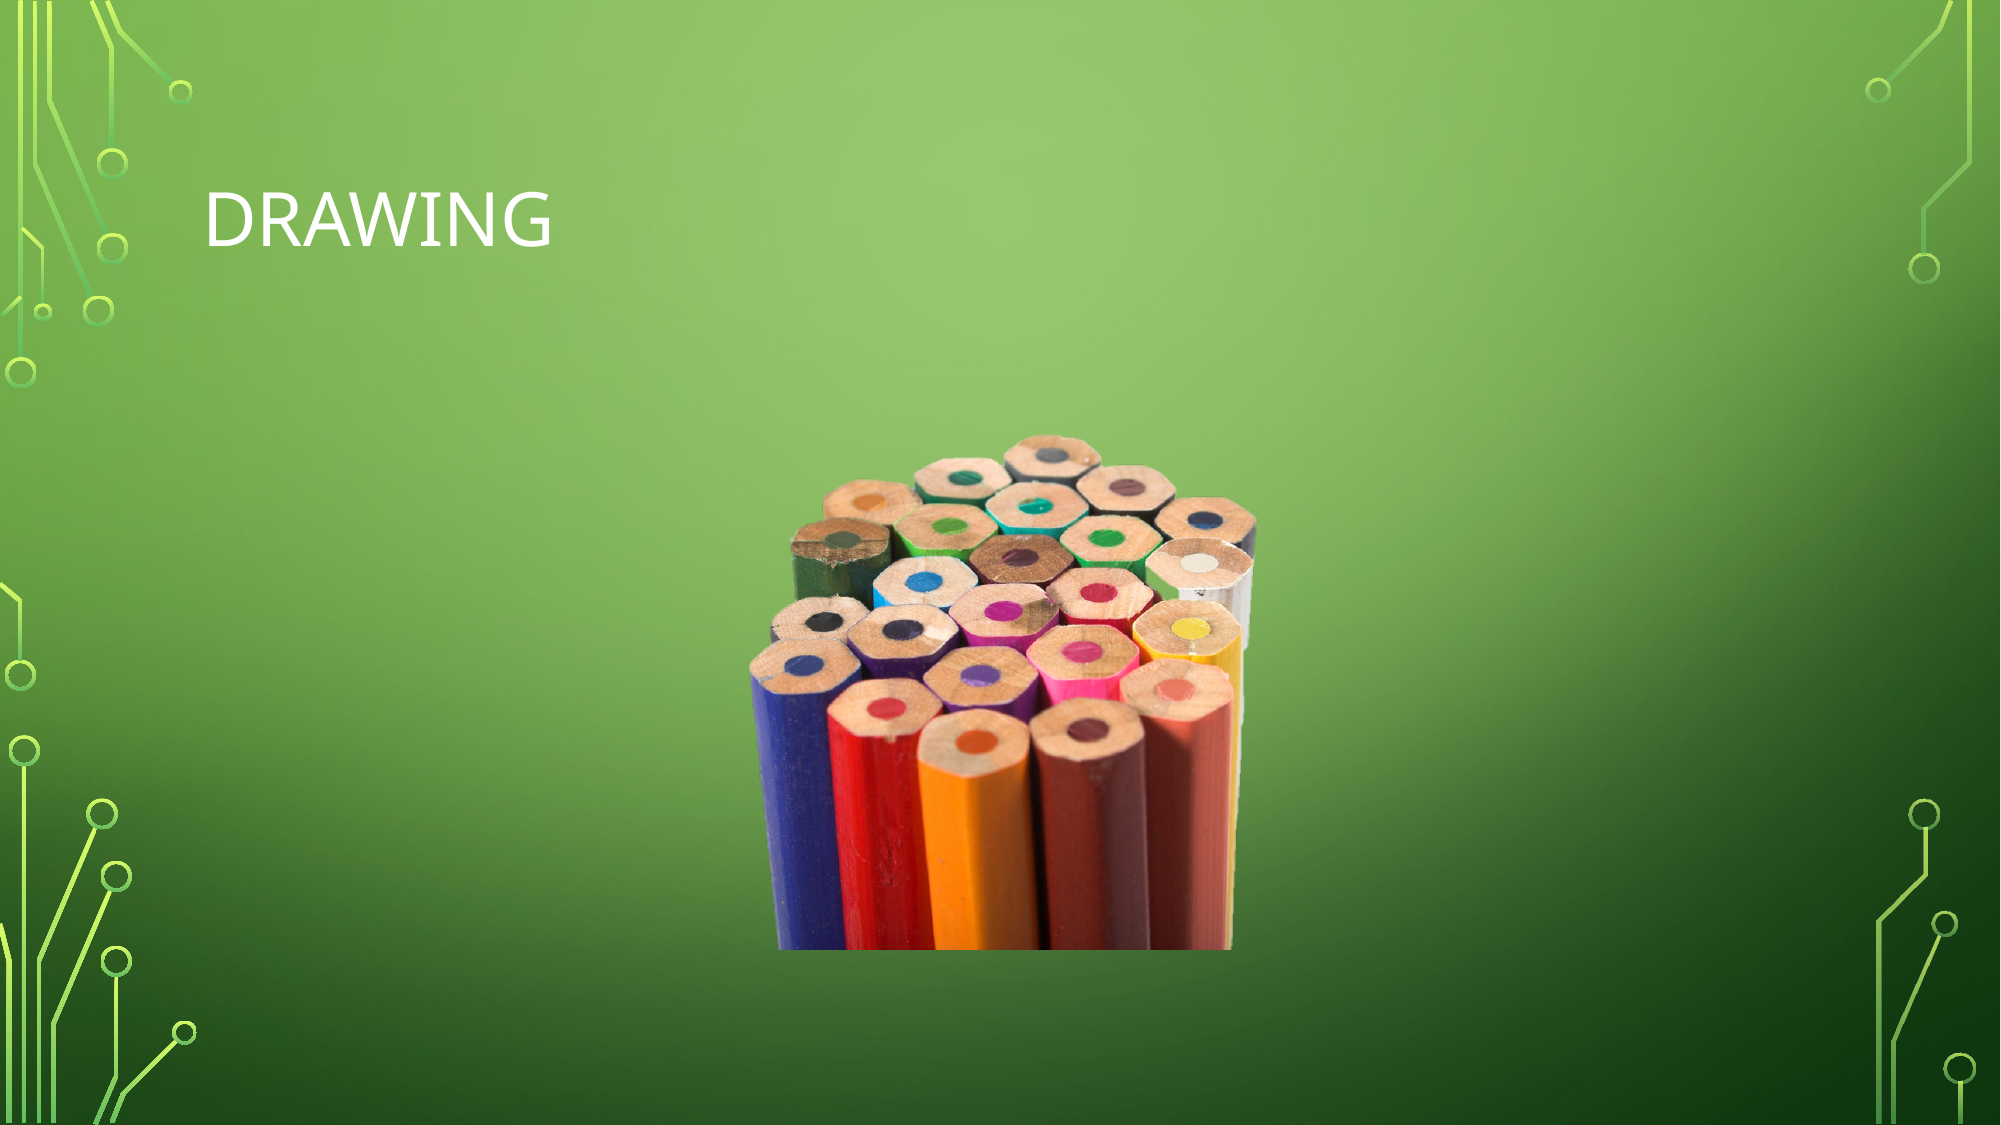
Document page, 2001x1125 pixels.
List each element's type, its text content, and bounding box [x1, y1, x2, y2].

title Drawing [187, 101, 1813, 344]
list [676, 368, 1323, 951]
